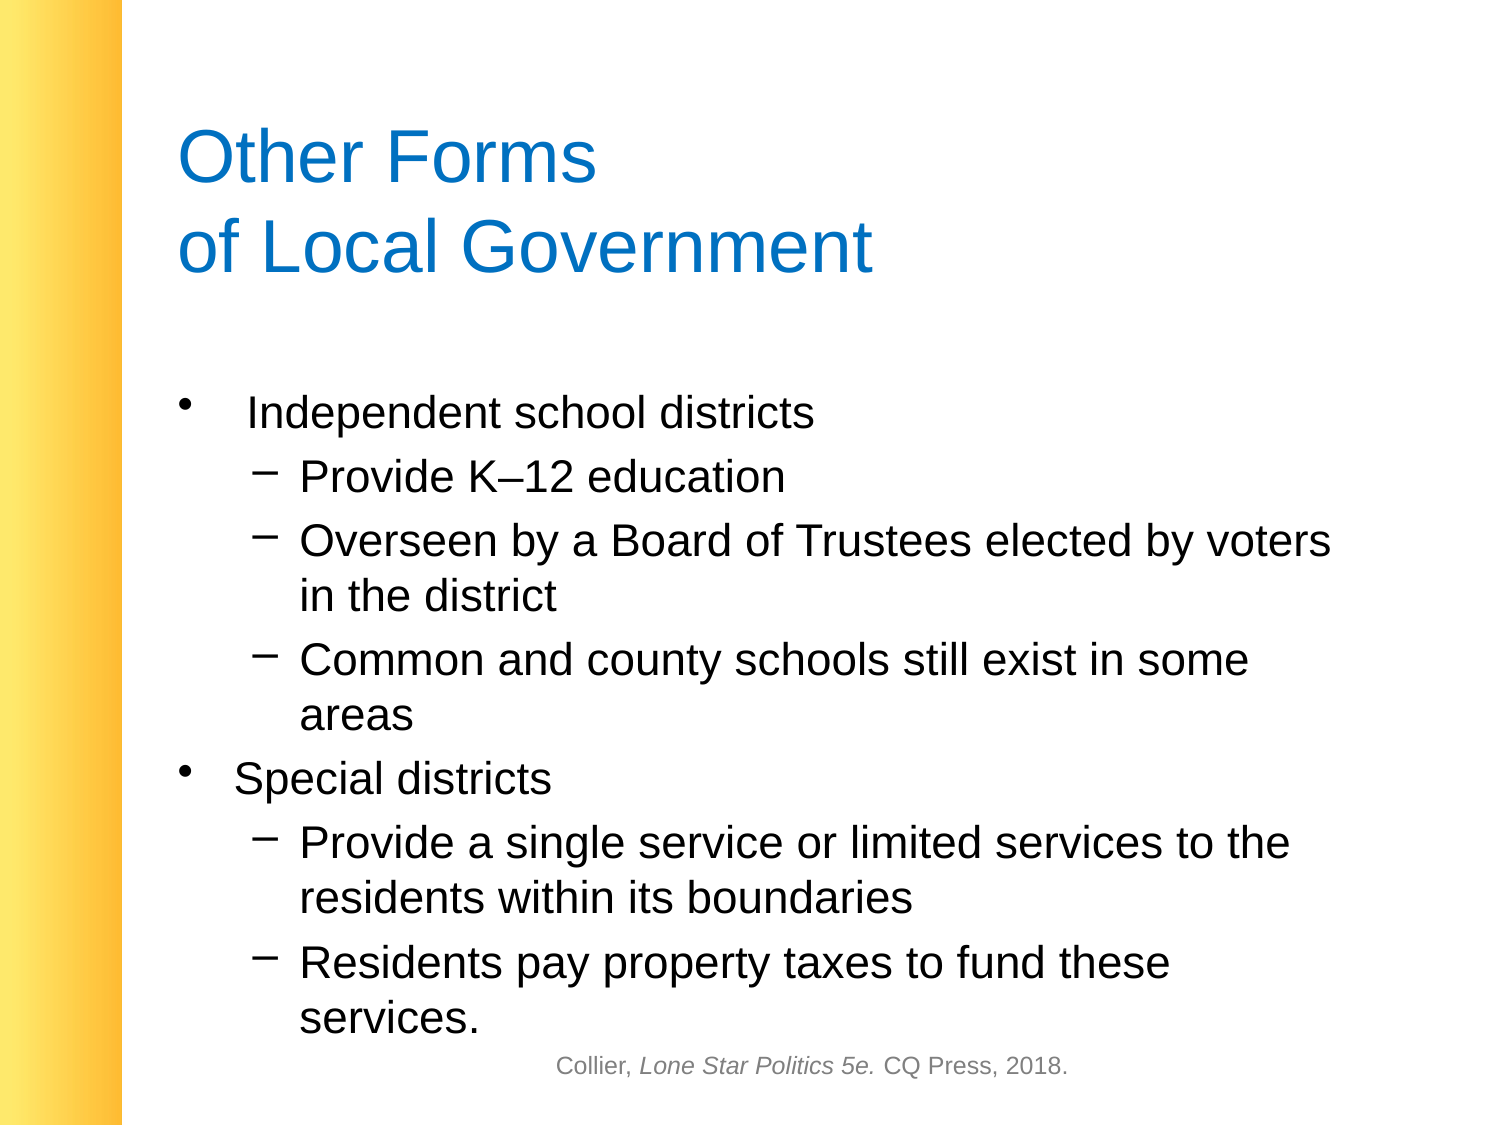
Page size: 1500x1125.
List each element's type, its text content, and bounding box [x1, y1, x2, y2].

list Independent school districts Provide K–12 education Overseen by a Board of Trustees elected by voters in the district Common and county schools still exist in some areas Special districts Provide a single service or limited services to the residents within its boundaries Residents pay property taxes to fund these services. [162, 375, 1363, 1025]
picture [0, 0, 1500, 1125]
text_box Collier, Lone Star Politics 5e. CQ Press, 2018. [525, 1042, 1100, 1087]
title Other Forms of Local Government [162, 99, 1475, 288]
